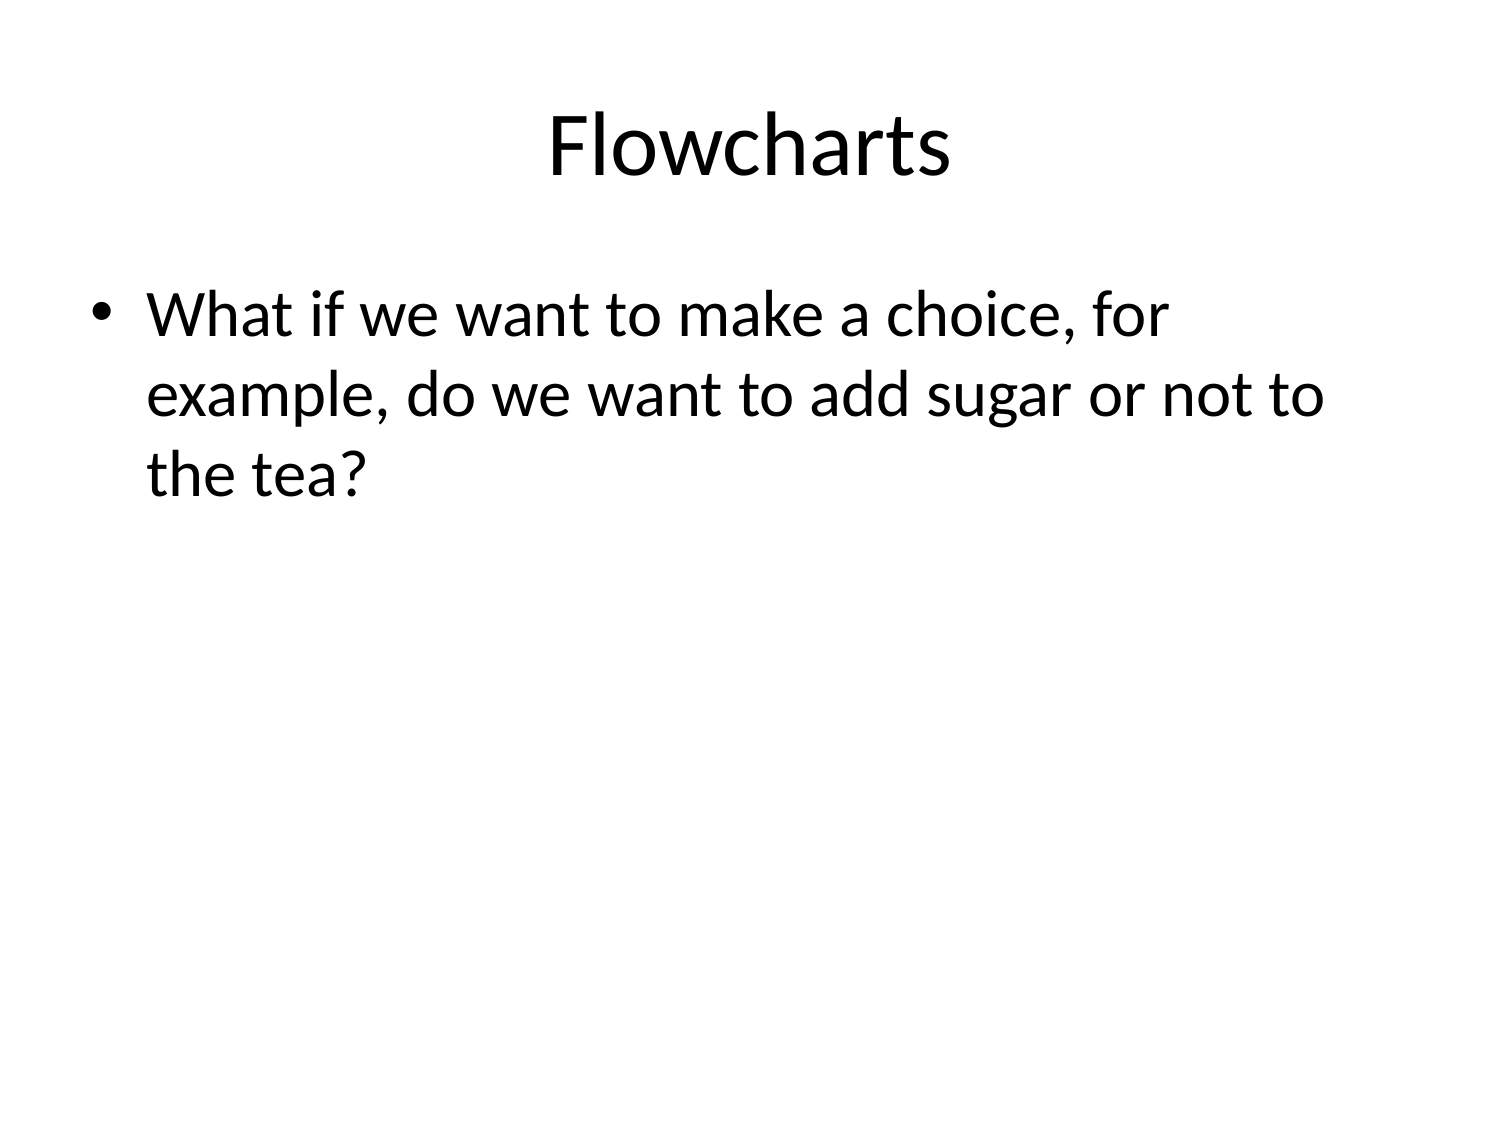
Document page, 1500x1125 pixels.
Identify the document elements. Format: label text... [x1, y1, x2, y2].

title Flowcharts [75, 45, 1425, 233]
list What if we want to make a choice, for example, do we want to add sugar or not to the tea? [75, 262, 1425, 1005]
